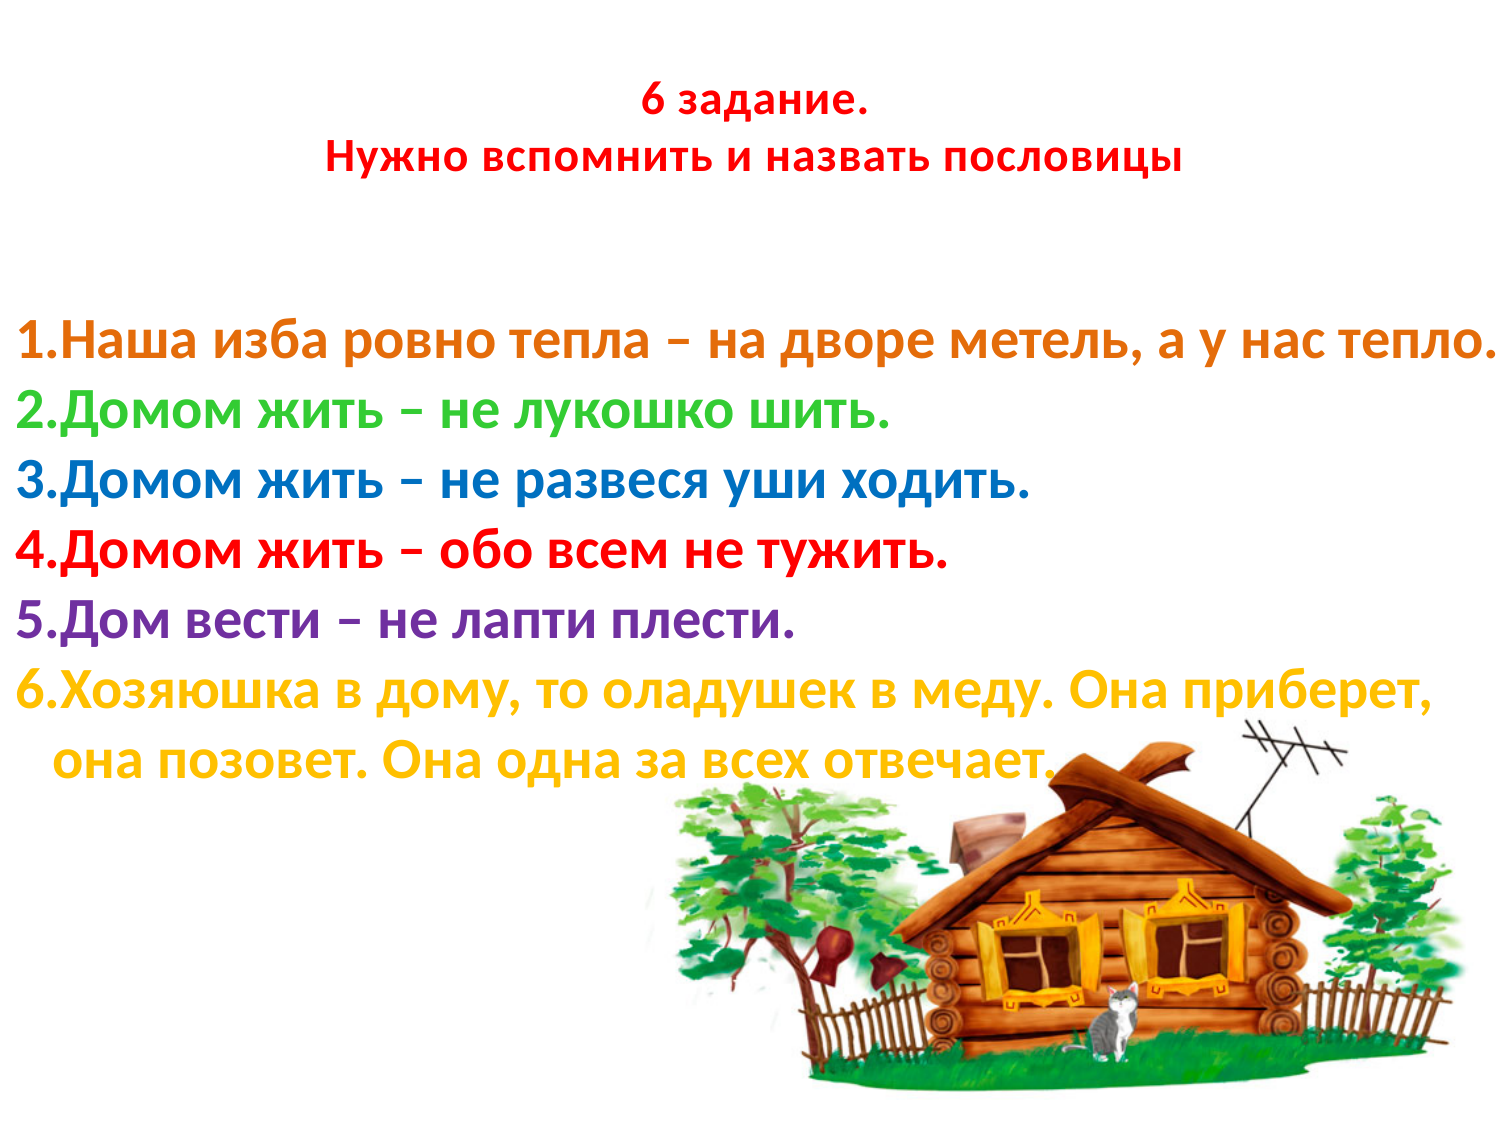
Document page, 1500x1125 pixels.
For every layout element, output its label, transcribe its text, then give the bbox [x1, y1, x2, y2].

slide_number Наша изба ровно тепла – на дворе метель, а у нас тепло. Домом жить – не лукошко шить. Домом жить – не развеся уши ходить. Домом жить – обо всем не тужить. Дом вести – не лапти плести. Хозяюшка в дому, то оладушек в меду. Она приберет, она позовет. Она одна за всех отвечает. [0, 257, 1500, 833]
title 6 задание. Нужно вспомнить и назвать пословицы [0, 58, 1500, 247]
picture [644, 657, 1500, 1125]
